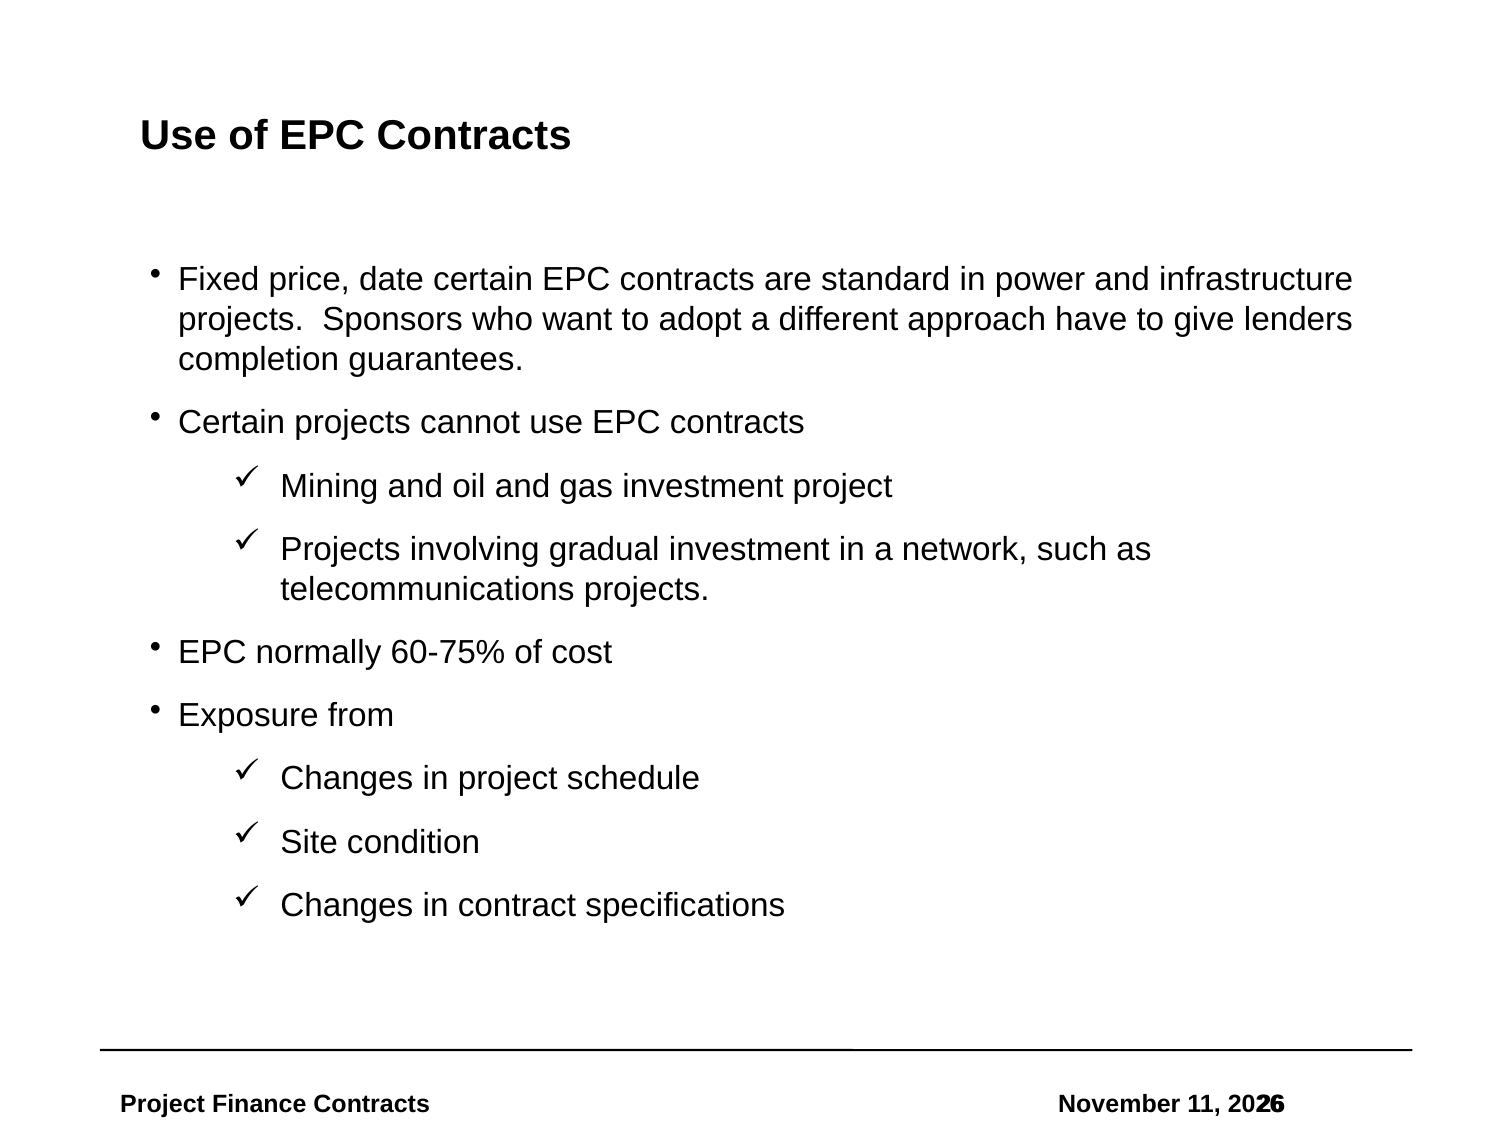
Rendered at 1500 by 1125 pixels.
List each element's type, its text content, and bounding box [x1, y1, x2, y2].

title Use of EPC Contracts [124, 99, 1288, 226]
list Fixed price, date certain EPC contracts are standard in power and infrastructure projects. Sponsors who want to adopt a different approach have to give lenders completion guarantees. Certain projects cannot use EPC contracts Mining and oil and gas investment project Projects involving gradual investment in a network, such as telecommunications projects. EPC normally 60-75% of cost Exposure from Changes in project schedule Site condition Changes in contract specifications [124, 249, 1376, 1001]
